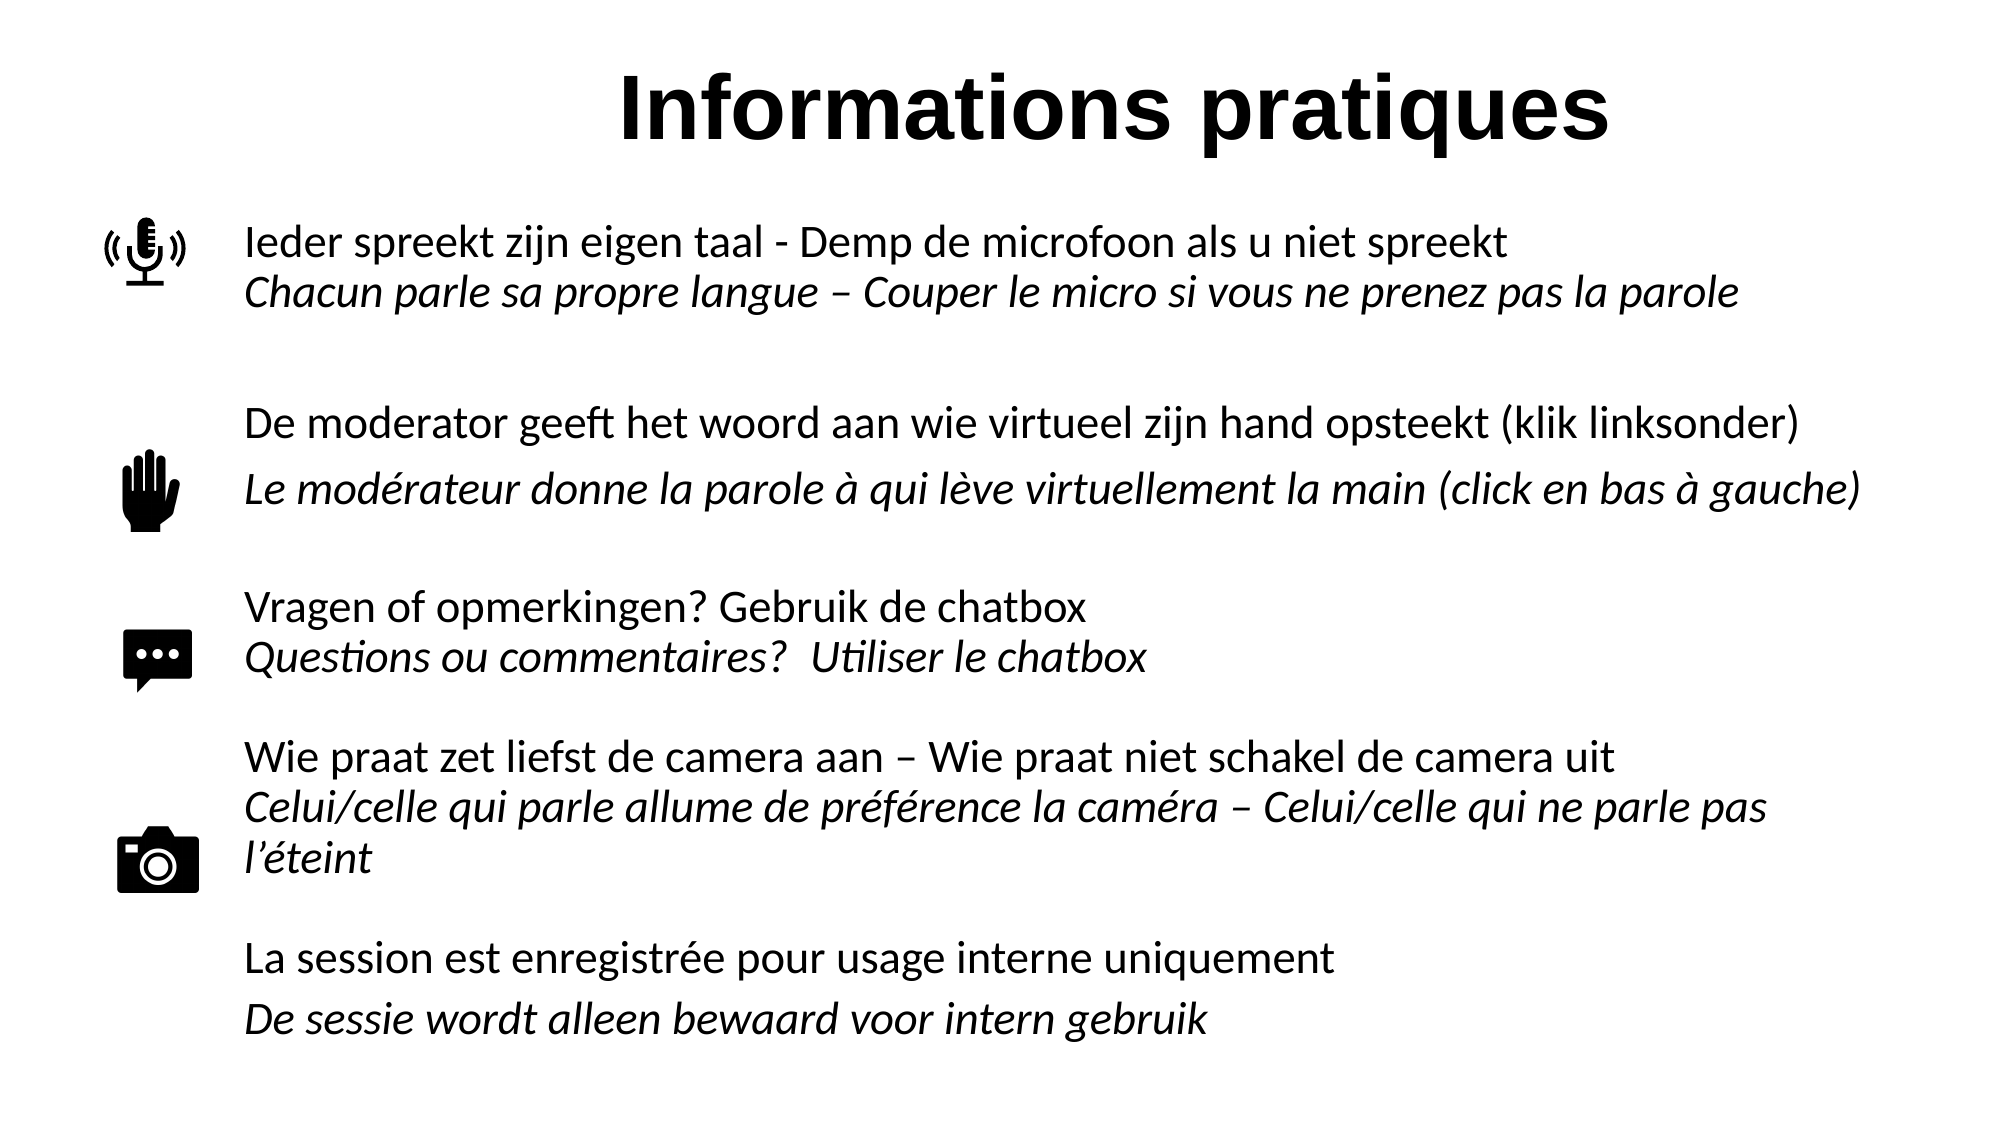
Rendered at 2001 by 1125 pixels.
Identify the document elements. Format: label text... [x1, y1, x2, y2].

picture [109, 612, 206, 710]
list Ieder spreekt zijn eigen taal - Demp de microfoon als u niet spreekt Chacun parle sa propre langue – Couper le micro si vous ne prenez pas la parole De moderator geeft het woord aan wie virtueel zijn hand opsteekt (klik linksonder) Le modérateur donne la parole à qui lève virtuellement la main (click en bas à gauche) Vragen of opmerkingen? Gebruik de chatbox Questions ou commentaires? Utiliser le chatbox Wie praat zet liefst de camera aan – Wie praat niet schakel de camera uit Celui/celle qui parle allume de préférence la caméra – Celui/celle qui ne parle pas l’éteint La session est enregistrée pour usage interne uniquement De sessie wordt alleen bewaard voor intern gebruik [229, 210, 1923, 1058]
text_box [104, 217, 186, 286]
picture [109, 811, 207, 908]
title Informations pratiques [456, 26, 1776, 193]
picture [102, 442, 200, 540]
